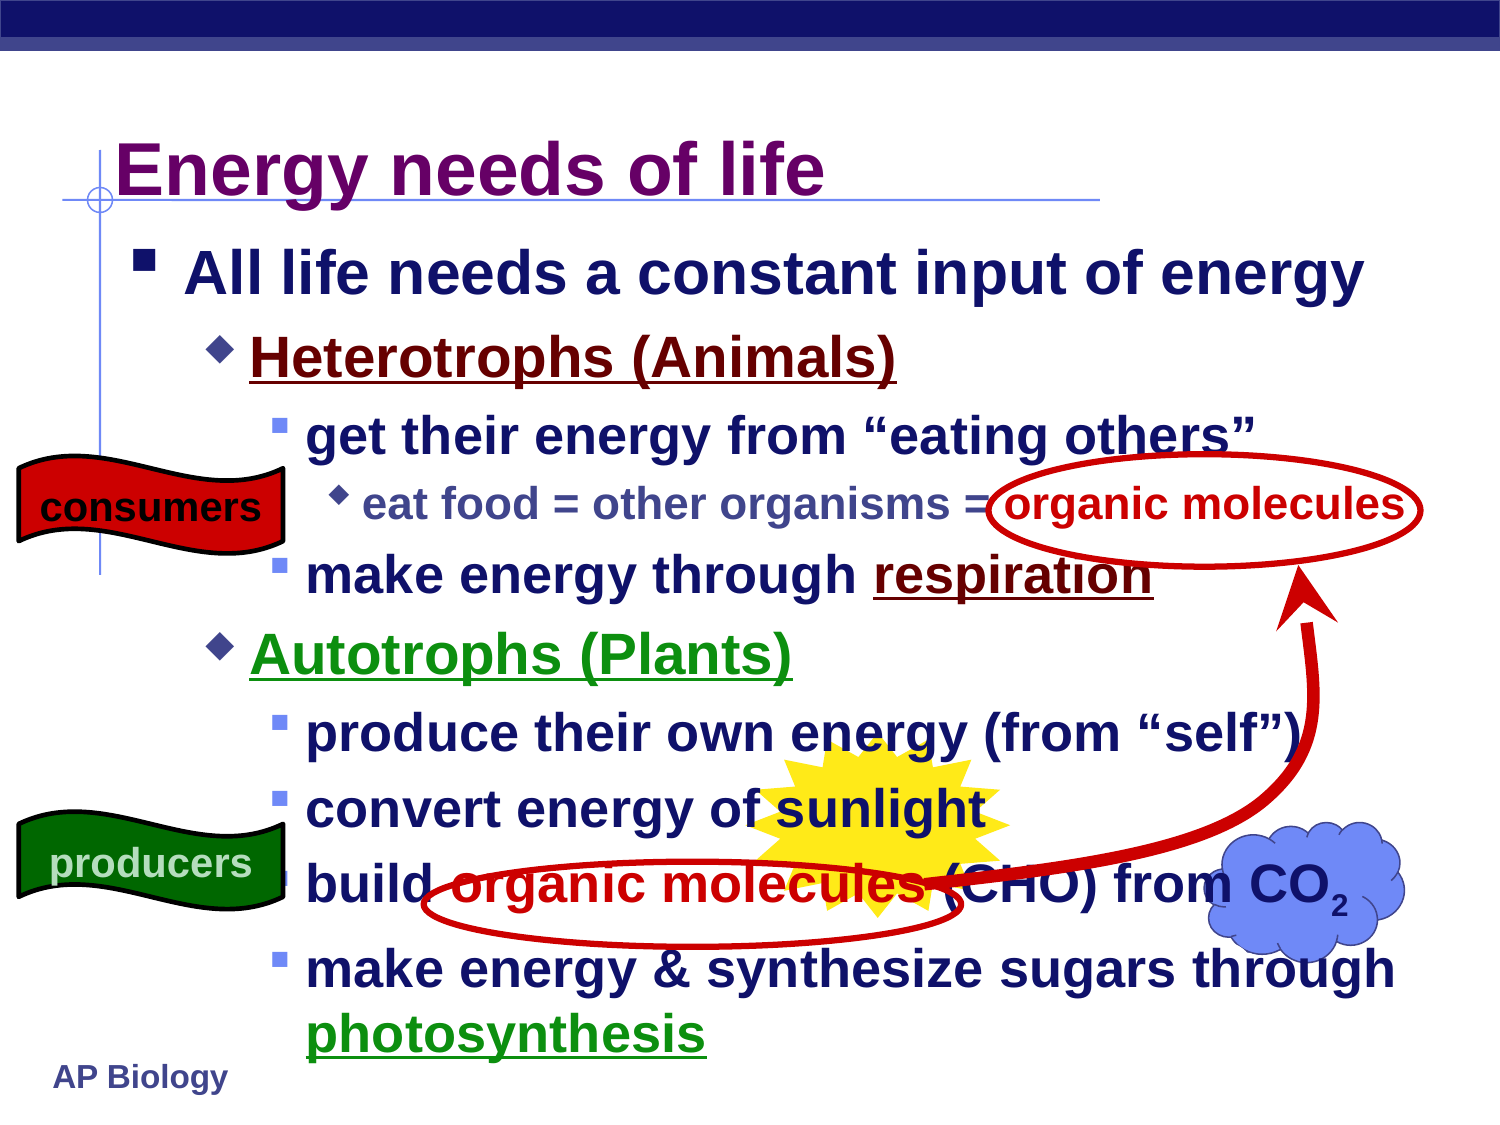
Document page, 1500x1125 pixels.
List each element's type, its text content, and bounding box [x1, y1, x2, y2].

list All life needs a constant input of energy Heterotrophs (Animals) get their energy from “eating others” eat food = other organisms = organic molecules make energy through respiration Autotrophs (Plants) produce their own energy (from “self”) convert energy of sunlight build organic molecules (CHO) from CO2 make energy & synthesize sugars through photosynthesis [112, 224, 1454, 1125]
title Energy needs of life [99, 112, 1376, 238]
text_box [423, 861, 962, 947]
text_box [988, 454, 1421, 567]
text_box [924, 565, 1312, 885]
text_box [1194, 821, 1405, 1013]
text_box producers [18, 811, 284, 910]
text_box consumers [18, 455, 284, 554]
